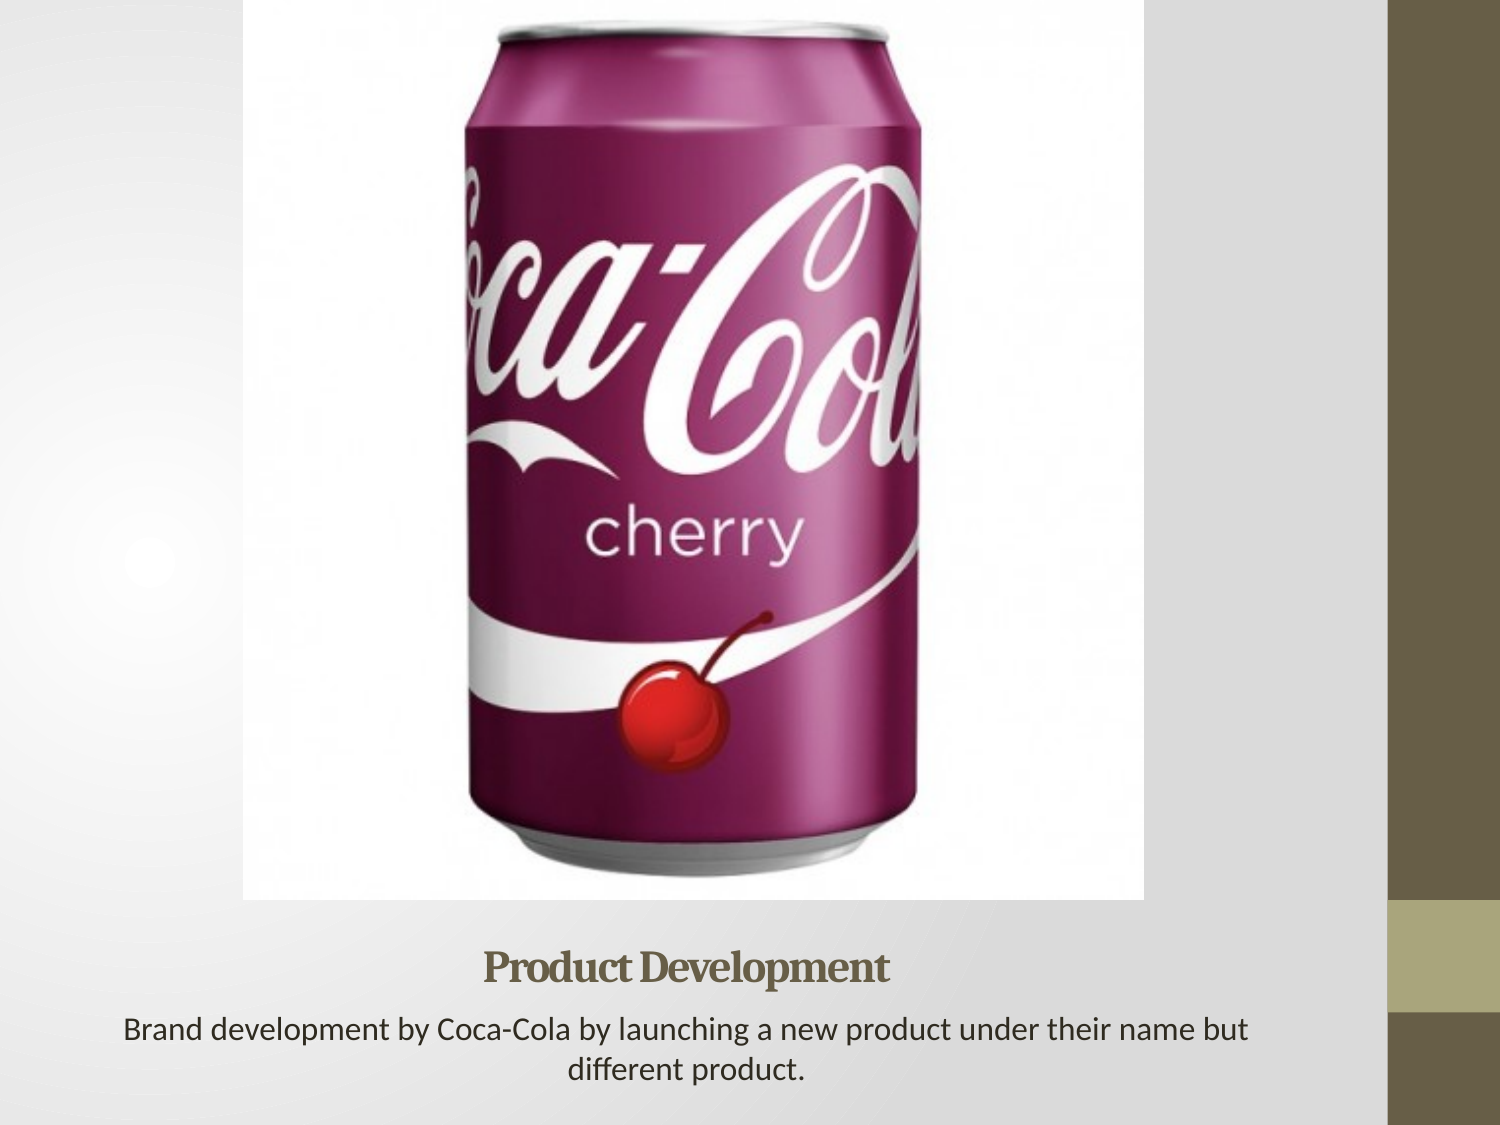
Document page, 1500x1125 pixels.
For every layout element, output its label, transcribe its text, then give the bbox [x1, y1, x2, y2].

list Brand development by Coca-Cola by launching a new product under their name but different product. [49, 999, 1325, 1101]
picture [0, 0, 1388, 901]
title Product Development [49, 907, 1325, 999]
